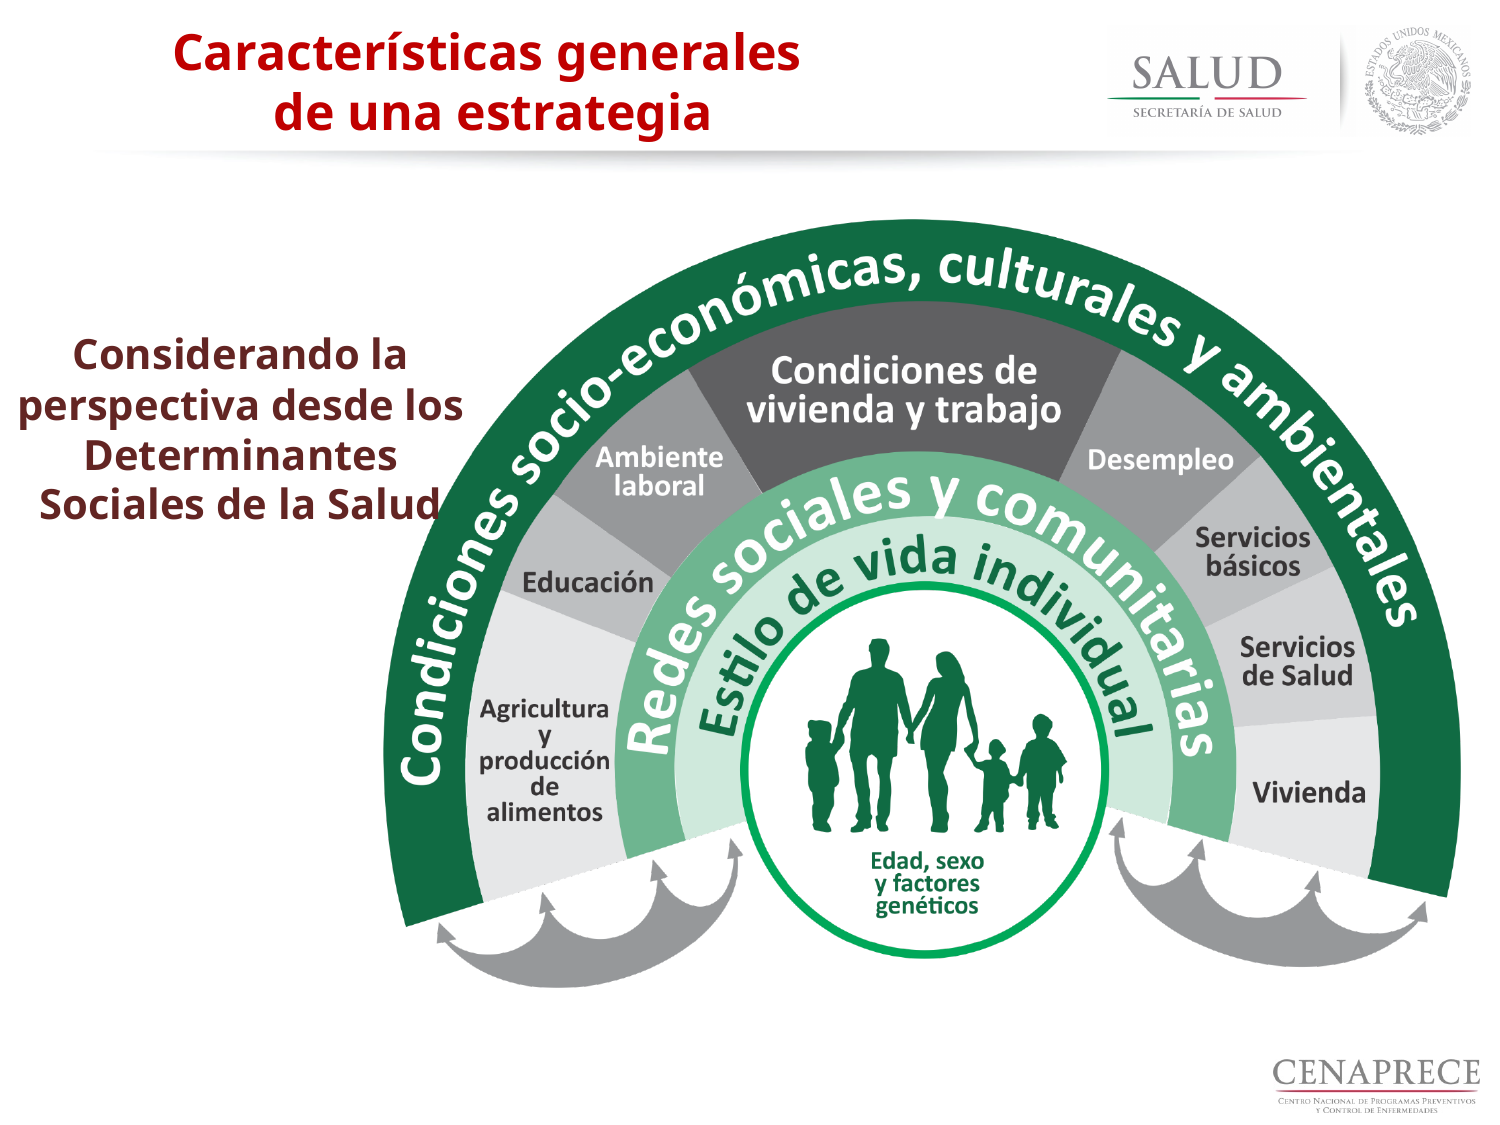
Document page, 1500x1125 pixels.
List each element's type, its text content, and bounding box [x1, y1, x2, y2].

text_box Considerando la perspectiva desde los Determinantes Sociales de la Salud [0, 388, 378, 468]
picture [383, 219, 1461, 988]
picture [75, 143, 1393, 183]
text_box Características generales de una estrategia [0, 0, 987, 161]
picture [1273, 1059, 1480, 1113]
picture [1107, 25, 1471, 137]
